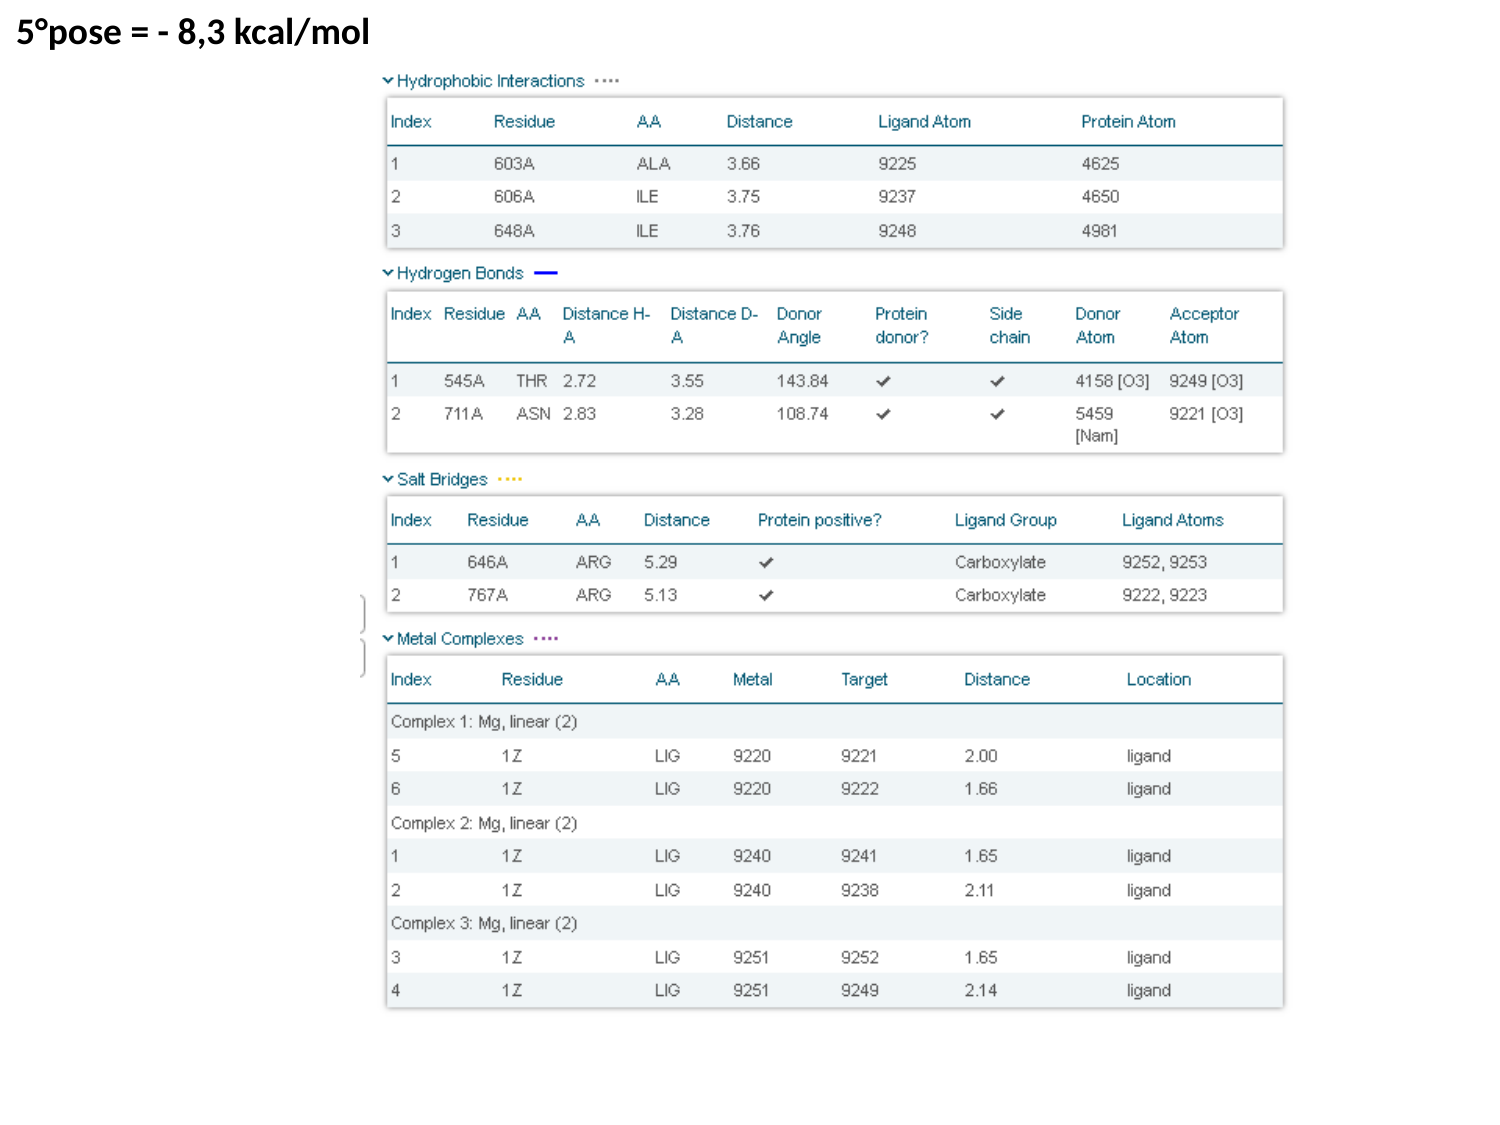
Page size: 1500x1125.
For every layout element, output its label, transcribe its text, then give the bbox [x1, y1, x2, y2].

text_box 5°pose = - 8,3 kcal/mol [1, 0, 386, 60]
picture [359, 54, 1294, 1024]
